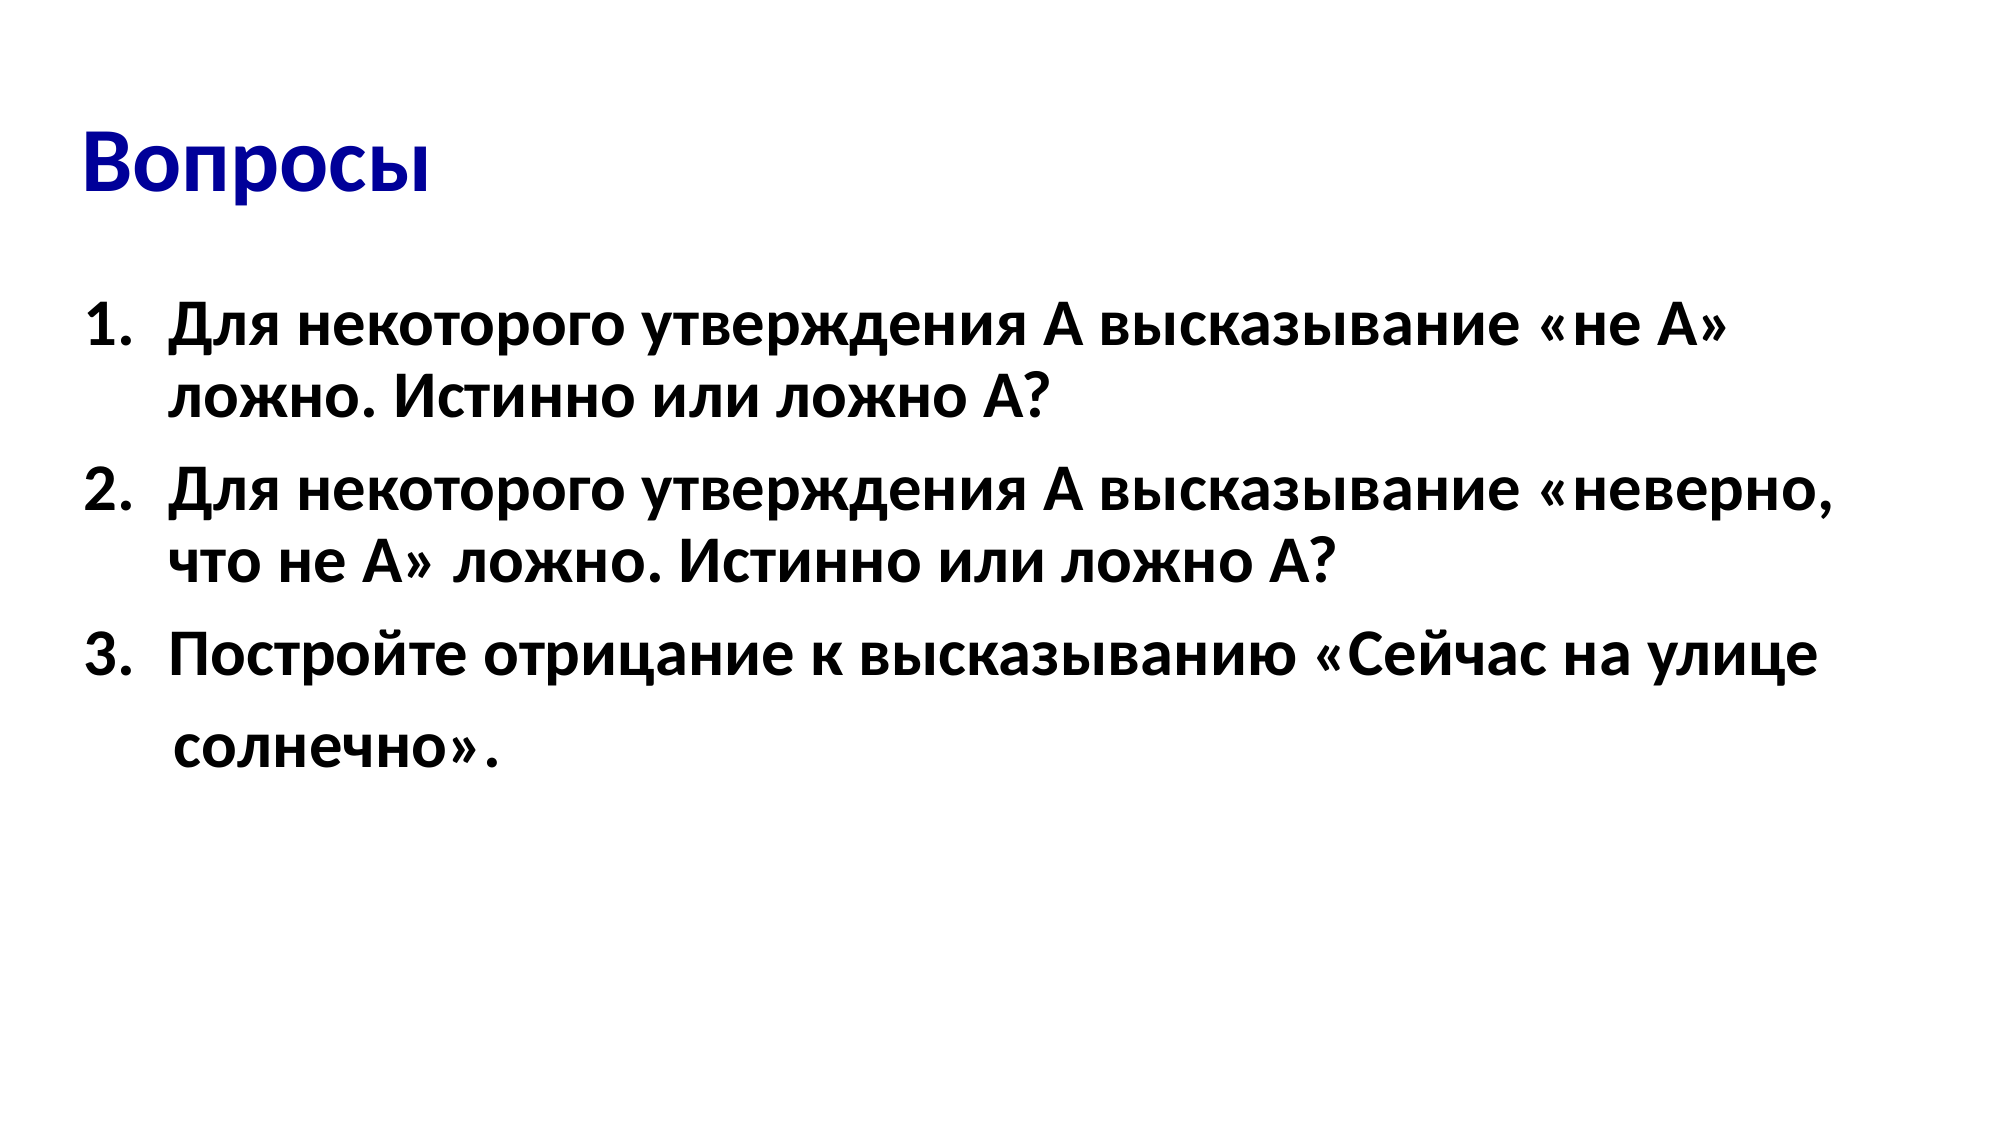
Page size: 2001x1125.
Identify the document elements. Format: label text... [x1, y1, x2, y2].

list Для некоторого утверждения А высказывание «не А» ложно. Истинно или ложно А? Для некоторого утверждения А высказывание «неверно, что не А» ложно. Истинно или ложно А? Постройте отрицание к высказыванию «Сейчас на улице солнечно». [69, 280, 1931, 845]
text_box Вопросы [66, 104, 448, 219]
